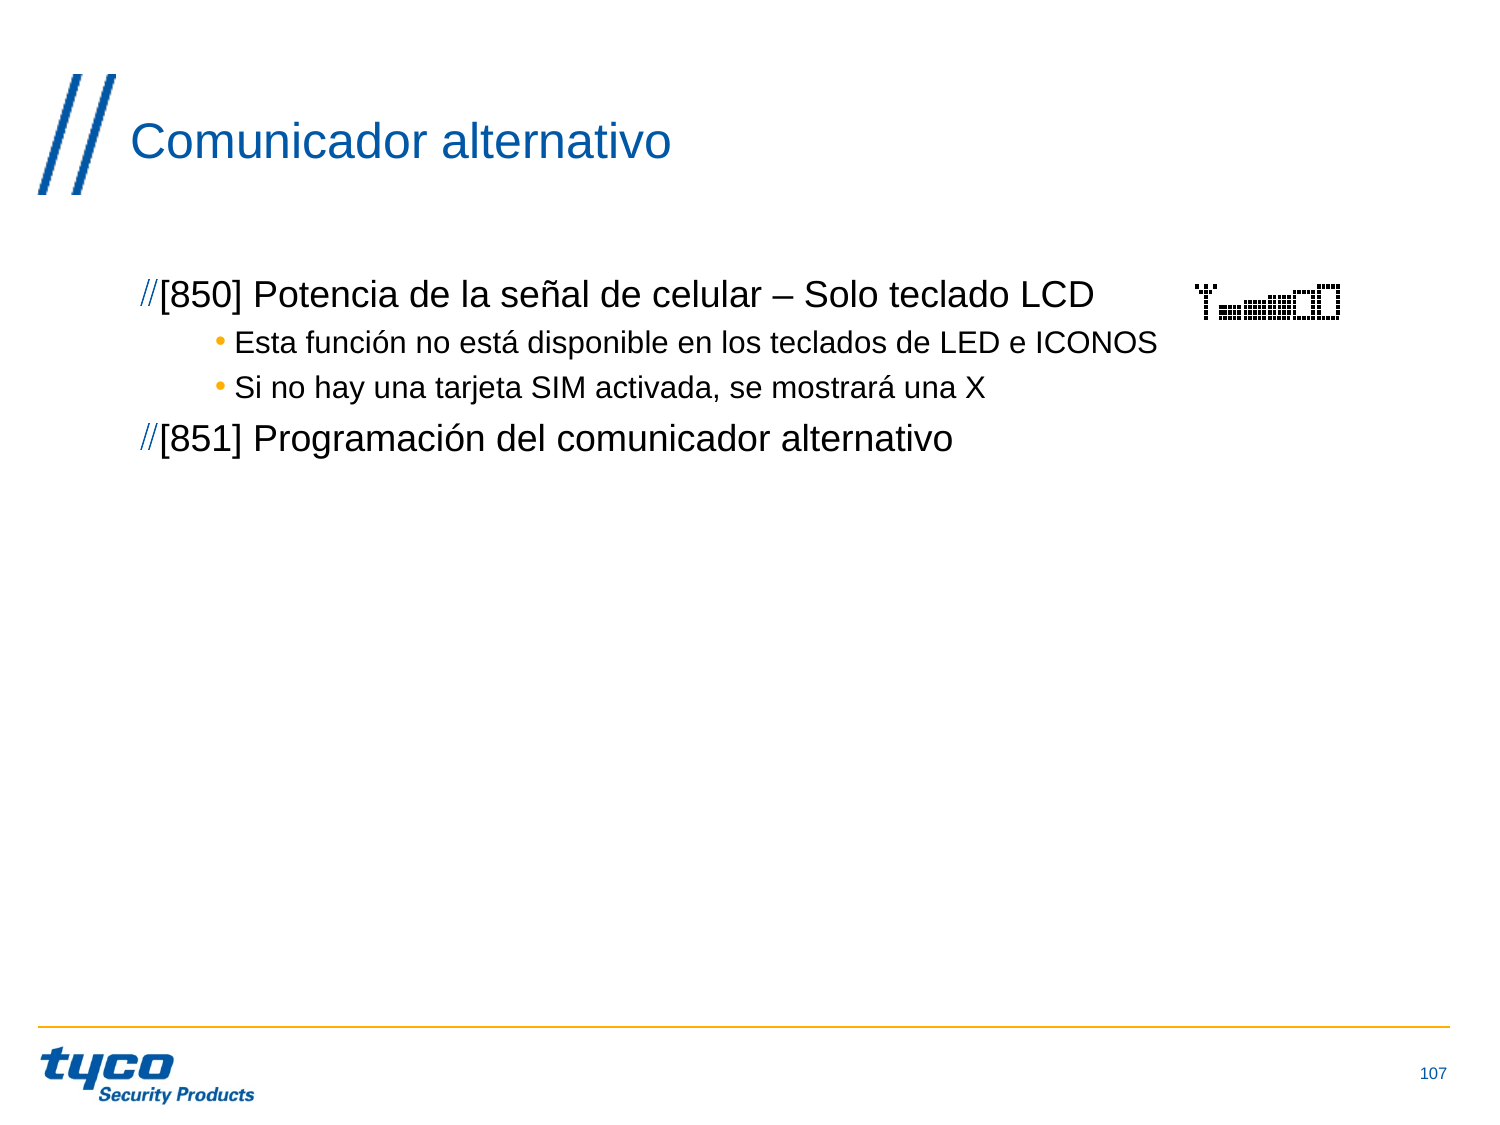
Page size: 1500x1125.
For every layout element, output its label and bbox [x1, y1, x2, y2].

list [124, 262, 1426, 976]
title [115, 44, 1426, 233]
picture [140, 279, 167, 306]
picture [140, 423, 167, 450]
slide_number [1387, 1042, 1463, 1103]
text_box [97, 1061, 228, 1091]
picture [34, 1040, 260, 1107]
text_box [1194, 286, 1340, 318]
picture [37, 74, 115, 195]
